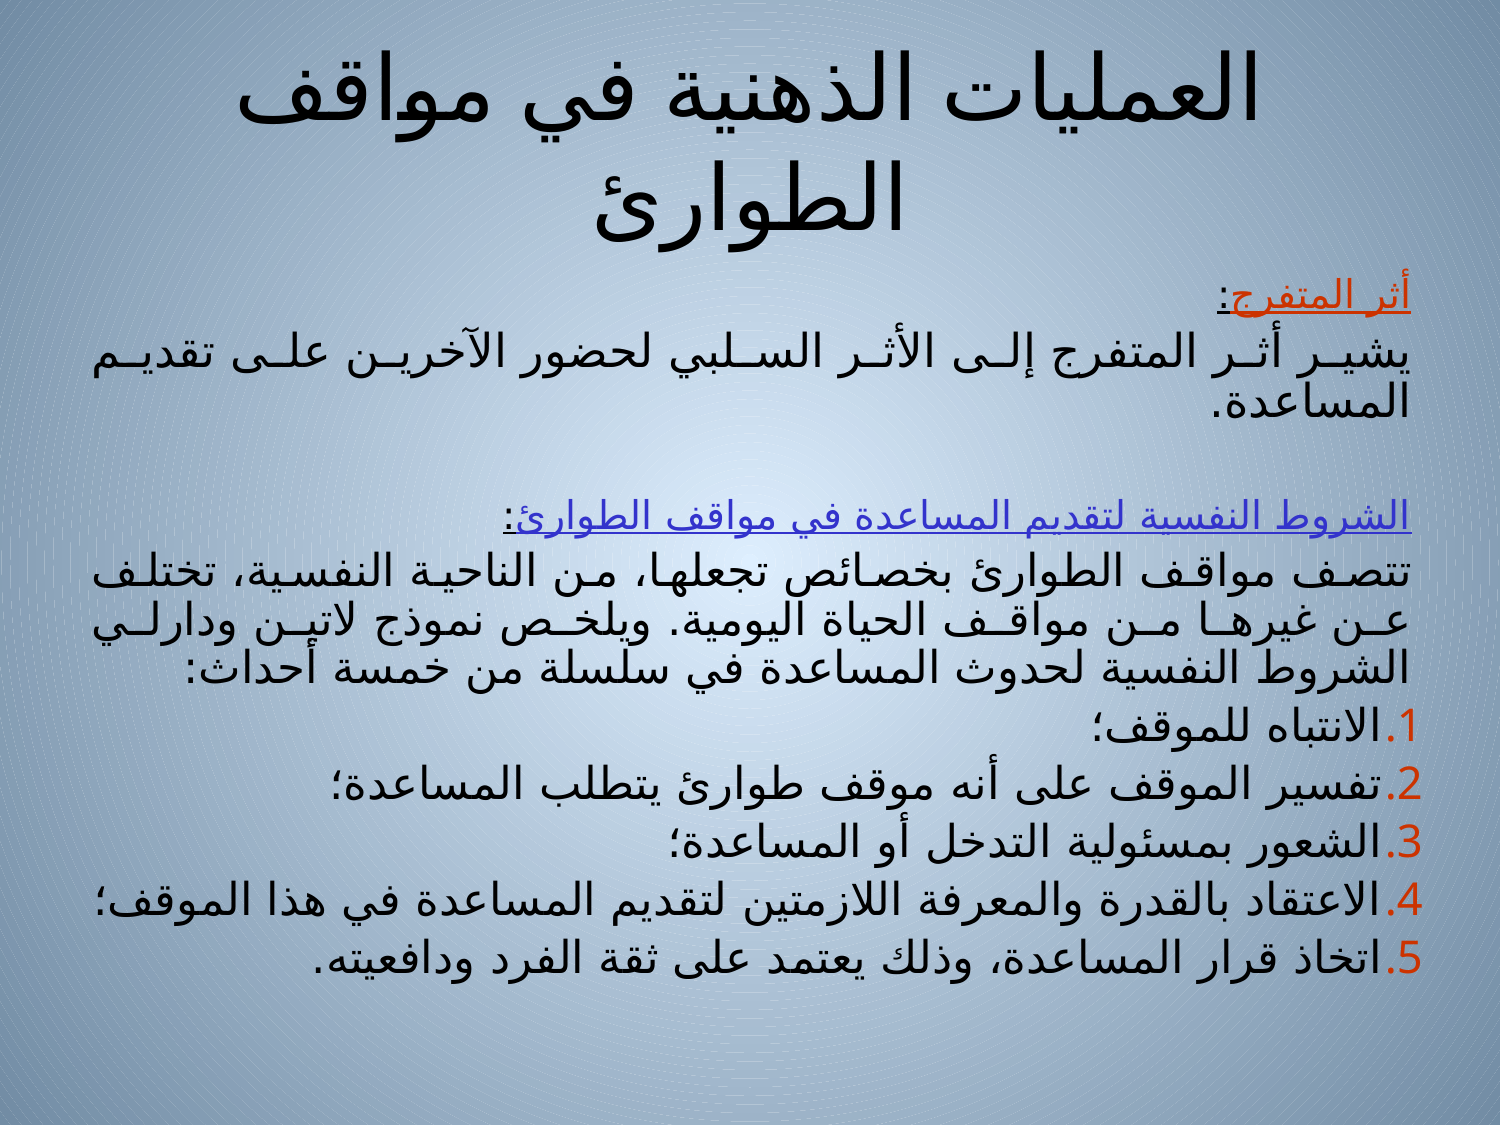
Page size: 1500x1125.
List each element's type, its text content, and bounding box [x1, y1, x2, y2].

title العمليات الذهنية في مواقف الطوارئ [75, 45, 1425, 233]
list أثر المتفرج: يشير أثر المتفرج إلى الأثر السلبي لحضور الآخرين على تقديم المساعدة. الشروط النفسية لتقديم المساعدة في مواقف الطوارئ: تتصف مواقف الطوارئ بخصائص تجعلها، من الناحية النفسية، تختلف عن غيرها من مواقف الحياة اليومية. ويلخص نموذج لاتين ودارلي الشروط النفسية لحدوث المساعدة في سلسلة من خمسة أحداث: الانتباه للموقف؛ تفسير الموقف على أنه موقف طوارئ يتطلب المساعدة؛ الشعور بمسئولية التدخل أو المساعدة؛ الاعتقاد بالقدرة والمعرفة اللازمتين لتقديم المساعدة في هذا الموقف؛ اتخاذ قرار المساعدة، وذلك يعتمد على ثقة الفرد ودافعيته. [76, 267, 1427, 1010]
